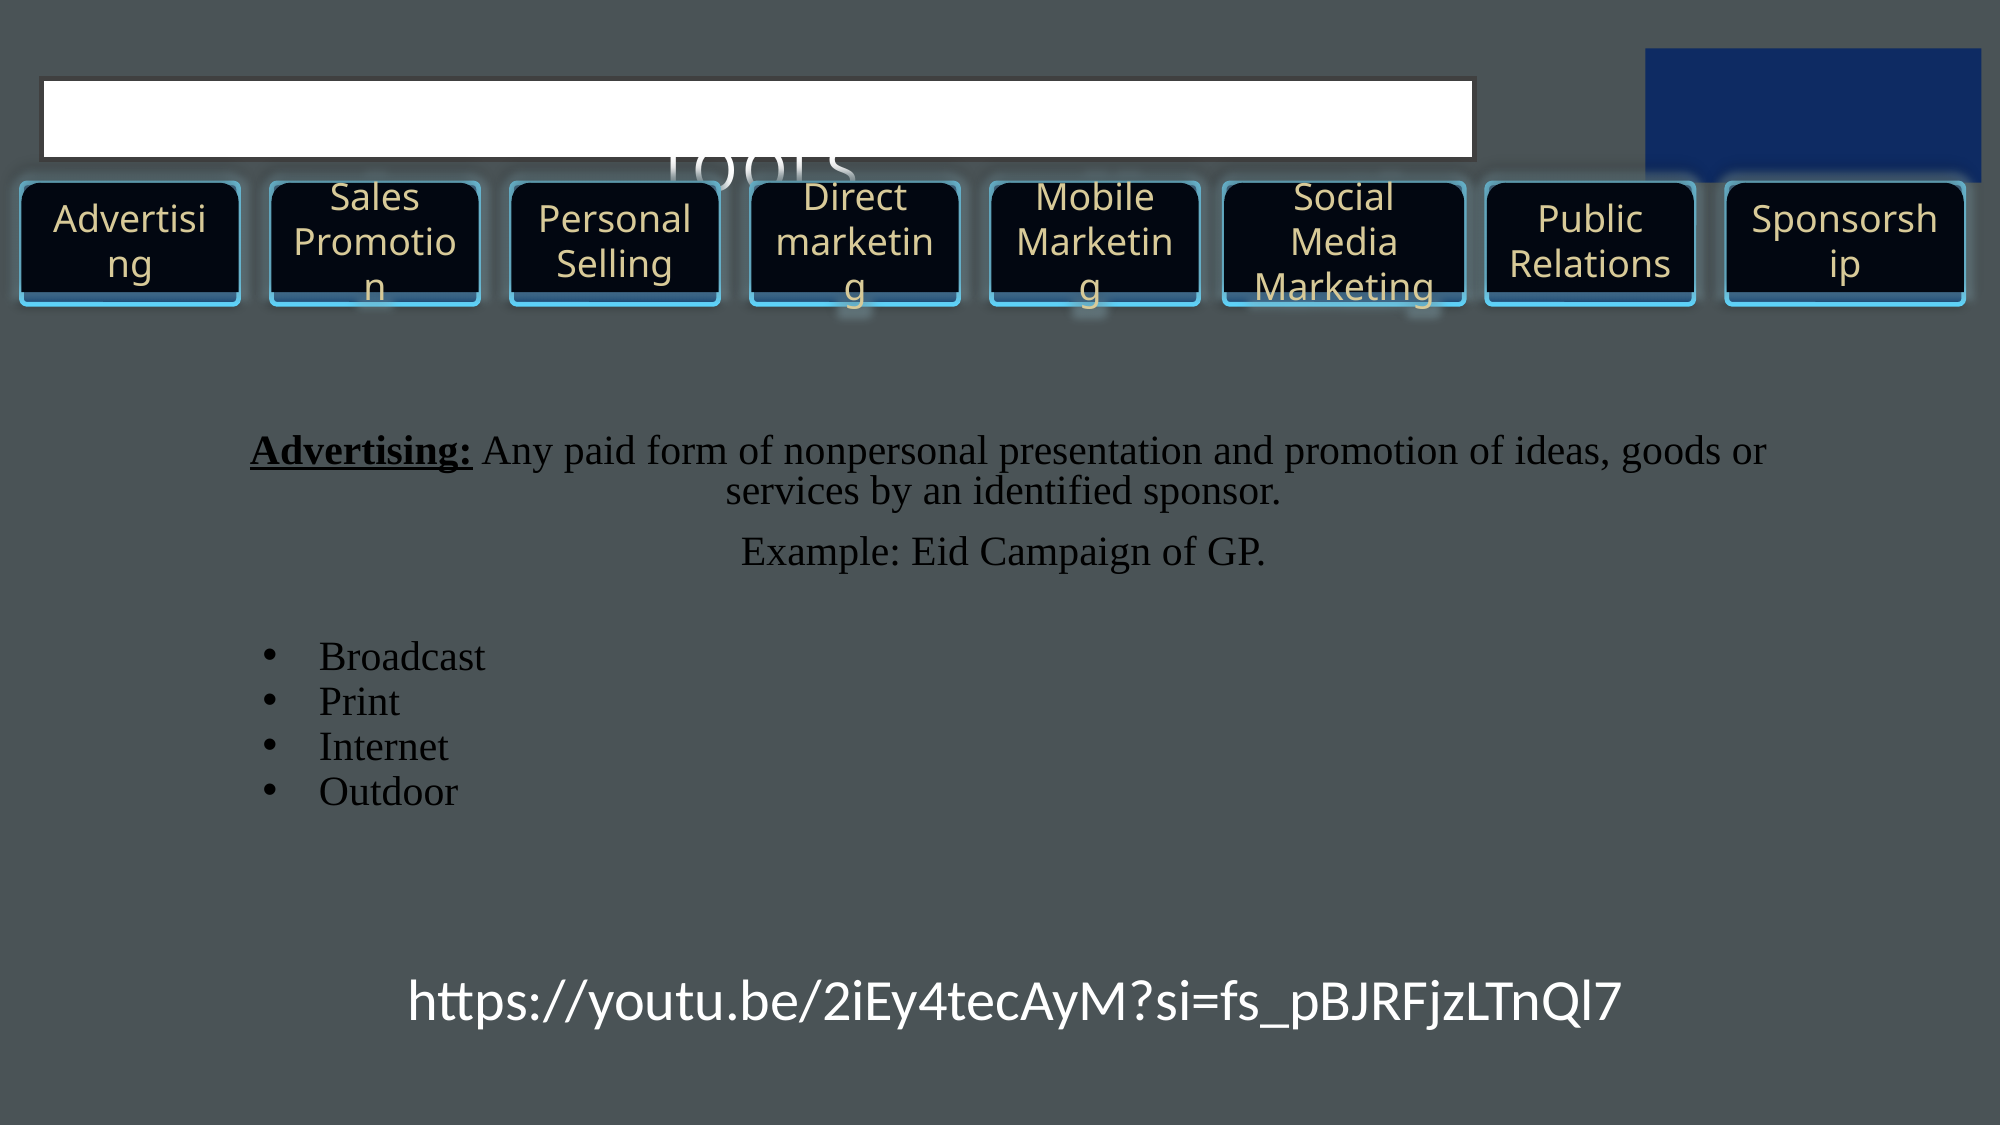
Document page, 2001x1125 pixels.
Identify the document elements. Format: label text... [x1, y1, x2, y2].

text_box Social Media Marketing [1223, 181, 1466, 294]
text_box Sales Promotion [270, 181, 480, 294]
text_box Advertising [20, 181, 240, 294]
picture [1974, 51, 1984, 187]
title IMC – Different types of promotional tools [39, 76, 1477, 162]
text_box [1644, 47, 1982, 184]
text_box Advertising: Any paid form of nonpersonal presentation and promotion of ideas, goods or services by an identified sponsor. Example: Eid Campaign of GP. Broadcast Print Internet Outdoor https://youtu.be/2iEy4tecAyM?si=fs_pBJRFjzLTnQl7 [172, 425, 1846, 1039]
text_box Mobile Marketing [990, 181, 1200, 294]
text_box Personal Selling [510, 181, 720, 294]
text_box Public Relations [1485, 181, 1695, 294]
text_box Sponsorship [1725, 181, 1965, 294]
text_box Direct marketing [750, 181, 960, 294]
